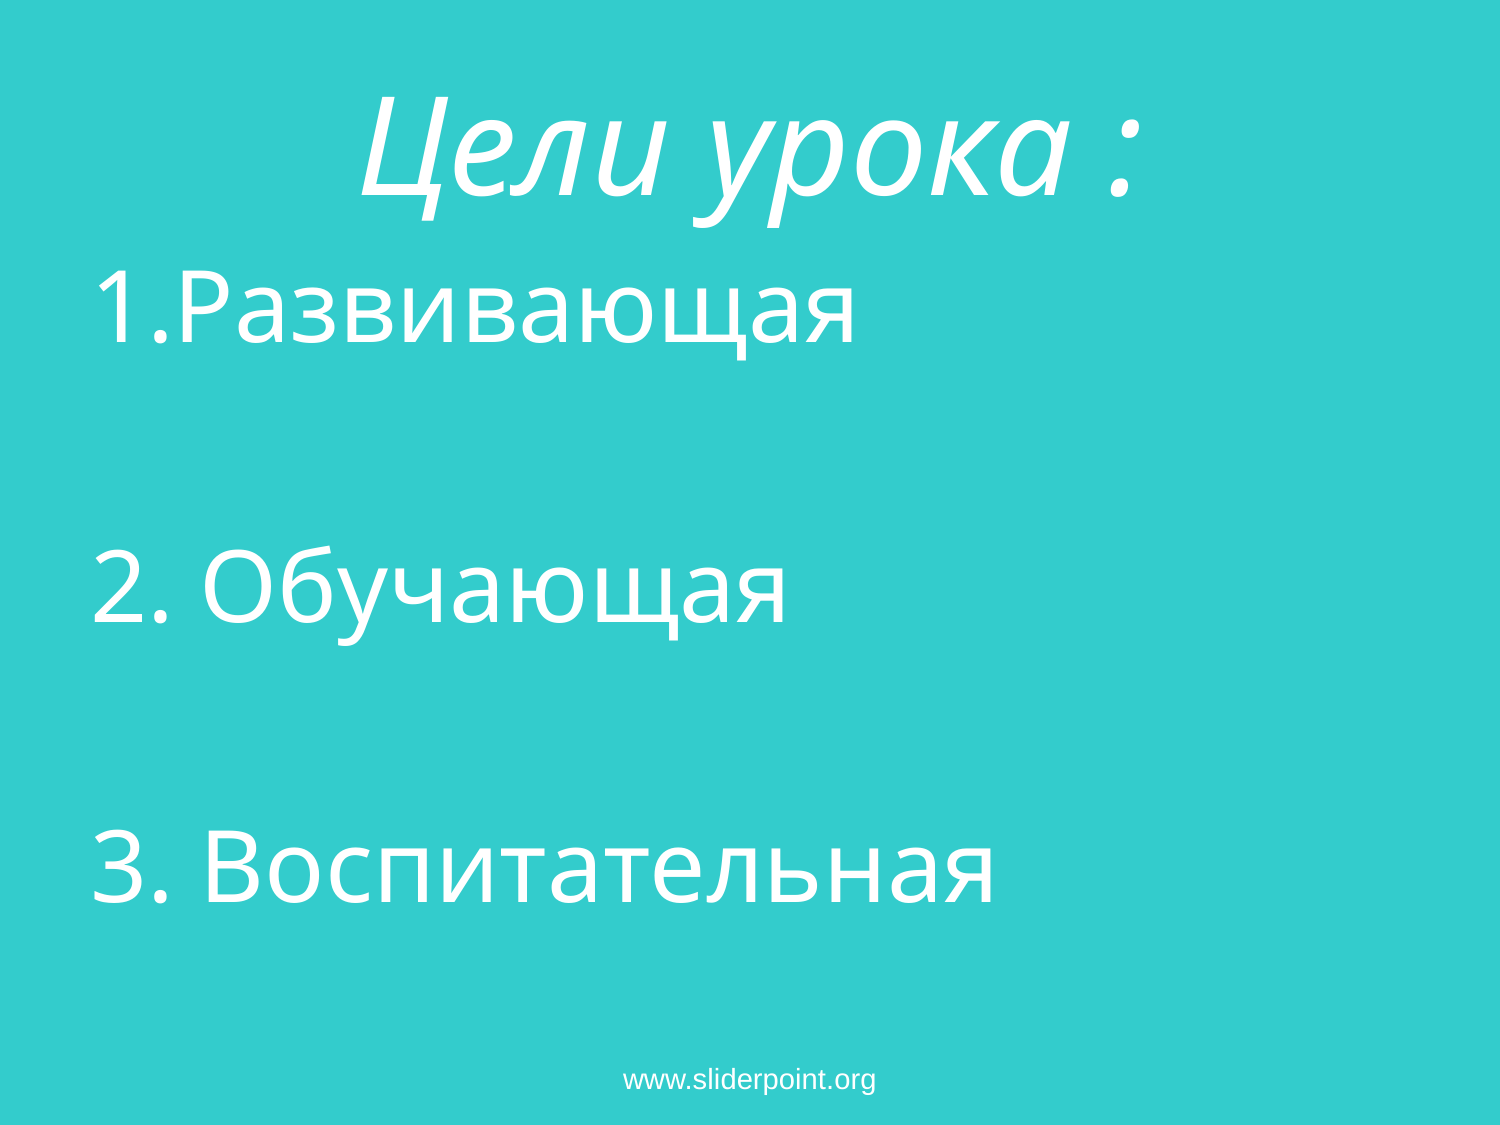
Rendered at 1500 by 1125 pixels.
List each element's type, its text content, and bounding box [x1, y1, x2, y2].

footer www.sliderpoint.org [512, 1024, 988, 1103]
list Цели урока : 1.Развивающая 2. Обучающая 3. Воспитательная [74, 49, 1426, 1088]
